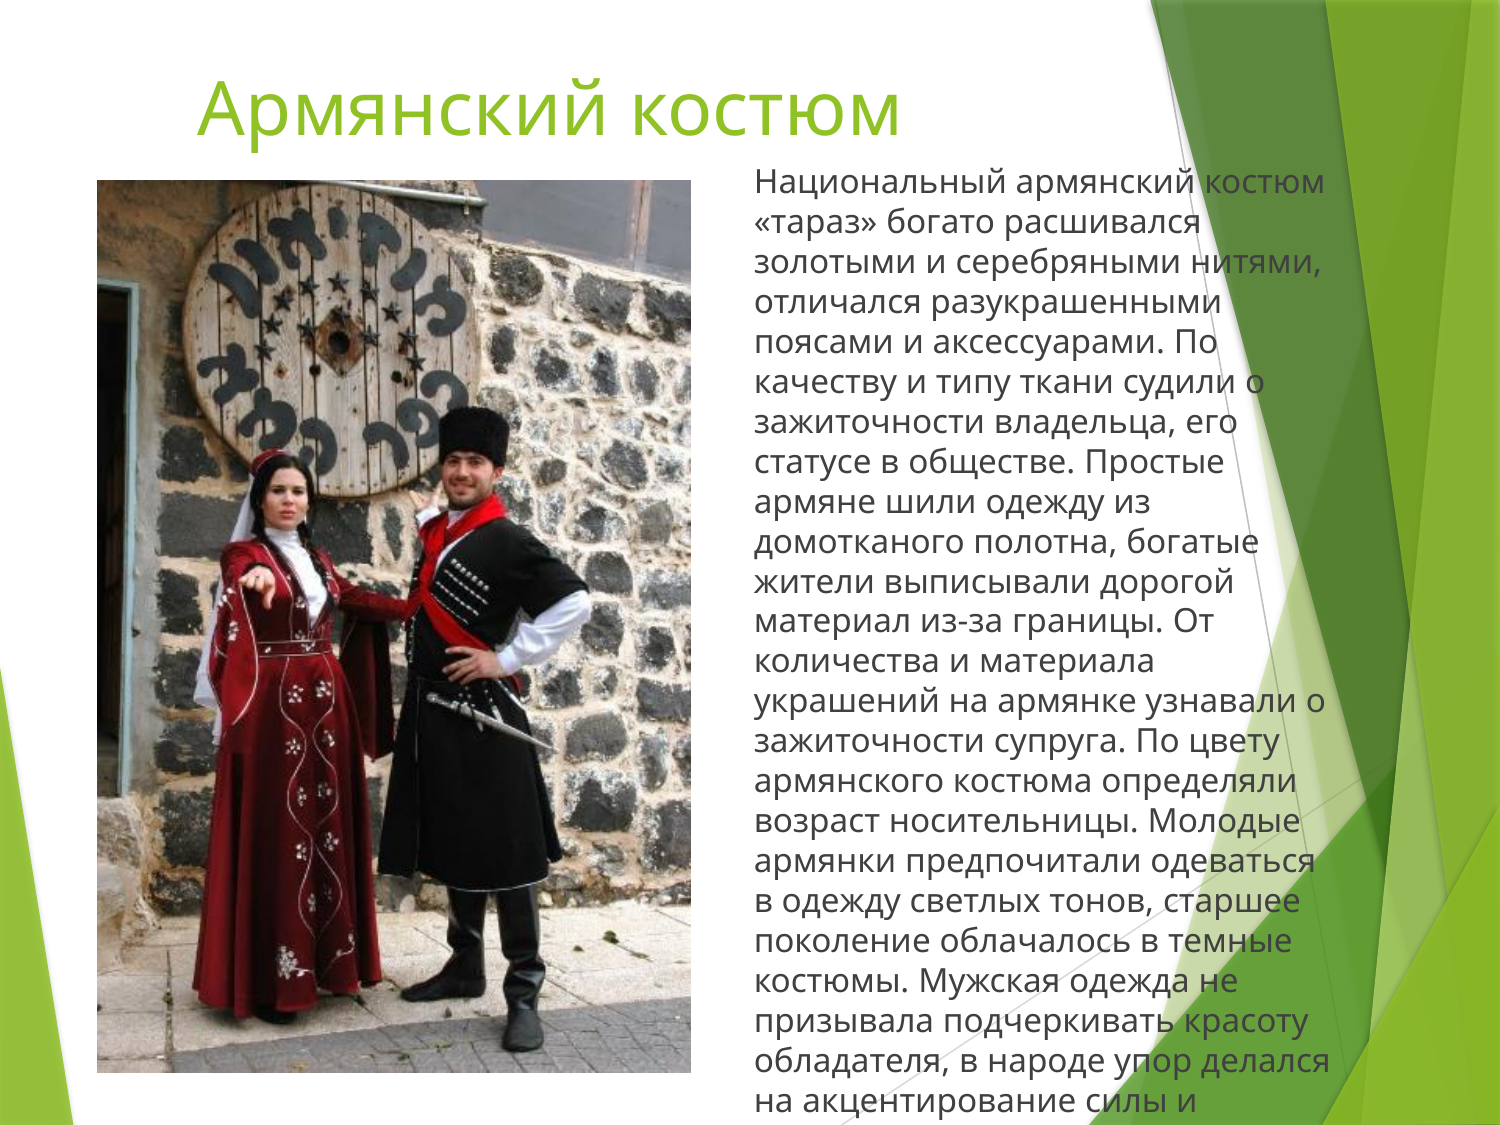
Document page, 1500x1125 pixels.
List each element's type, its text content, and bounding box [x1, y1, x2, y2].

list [97, 180, 692, 1074]
list Национальный армянский костюм «тараз» богато расшивался золотыми и серебряными нитями, отличался разукрашенными поясами и аксессуарами. По качеству и типу ткани судили о зажиточности владельца, его статусе в обществе. Простые армяне шили одежду из домотканого полотна, богатые жители выписывали дорогой материал из-за границы. От количества и материала украшений на армянке узнавали о зажиточности супруга. По цвету армянского костюма определяли возраст носительницы. Молодые армянки предпочитали одеваться в одежду светлых тонов, старшее поколение облачалось в темные костюмы. Мужская одежда не призывала подчеркивать красоту обладателя, в народе упор делался на акцентирование силы и доблести. [738, 153, 1357, 1087]
title Армянский костюм [182, 53, 1295, 241]
